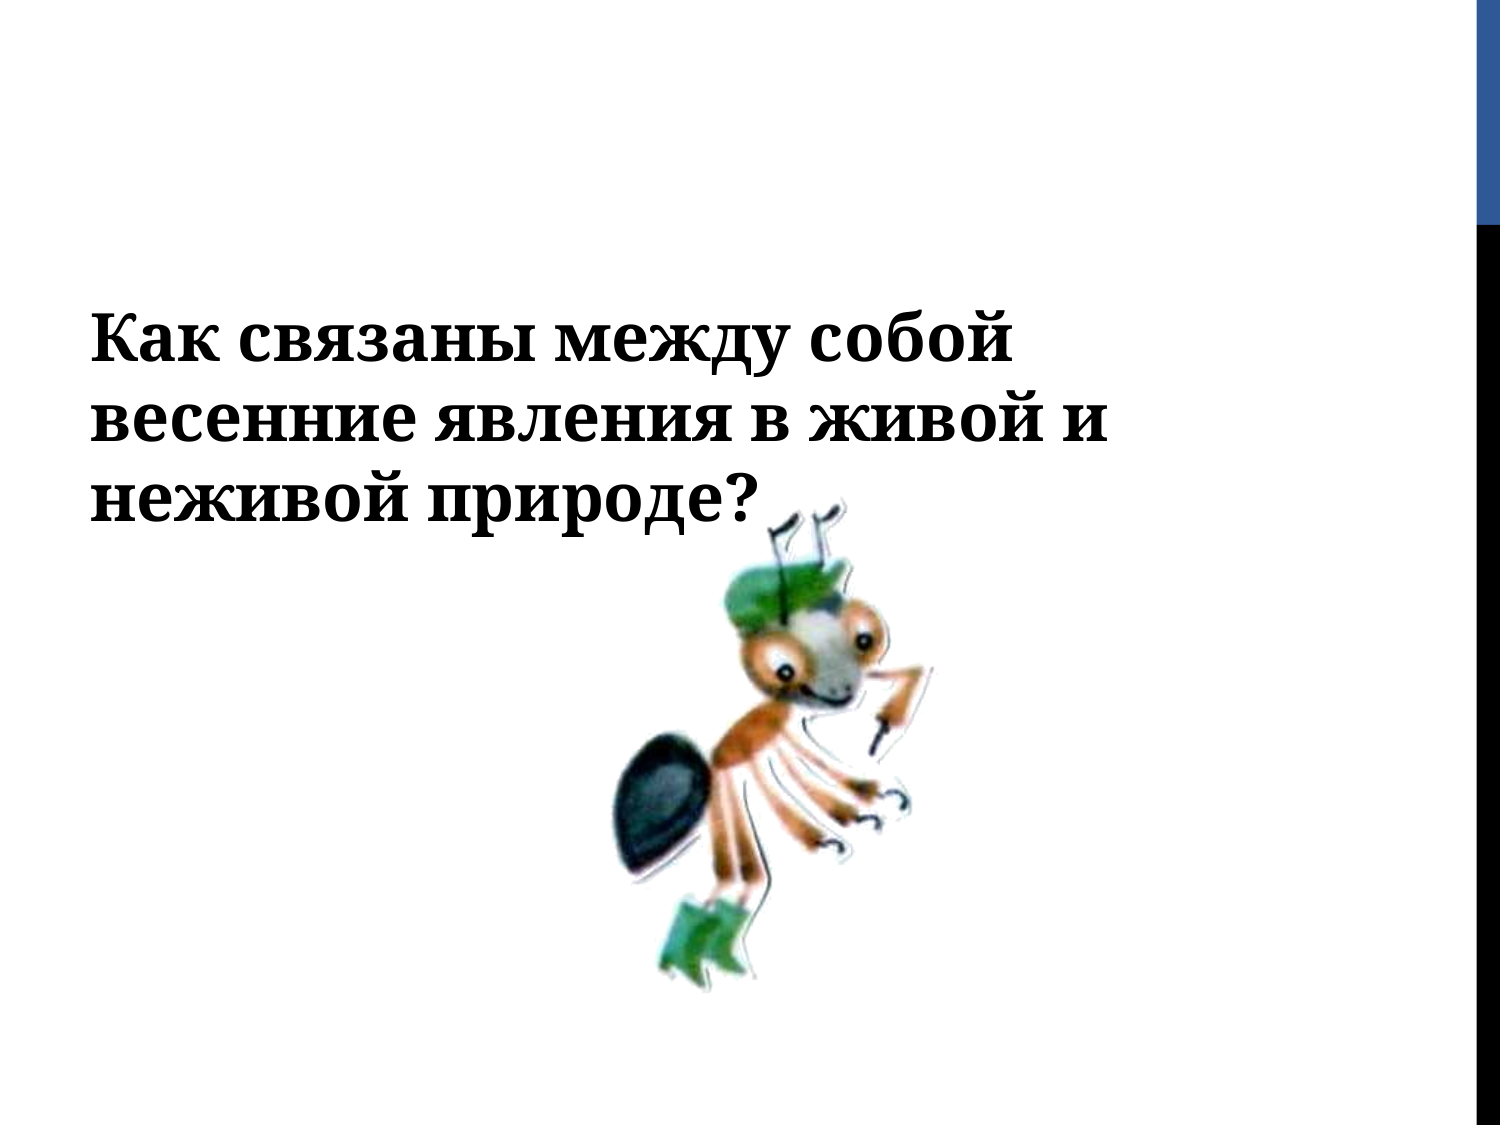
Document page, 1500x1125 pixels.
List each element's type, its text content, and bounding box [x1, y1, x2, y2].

list Как связаны между собой весенние явления в живой и неживой природе? [74, 287, 1326, 1006]
picture [597, 490, 938, 1008]
